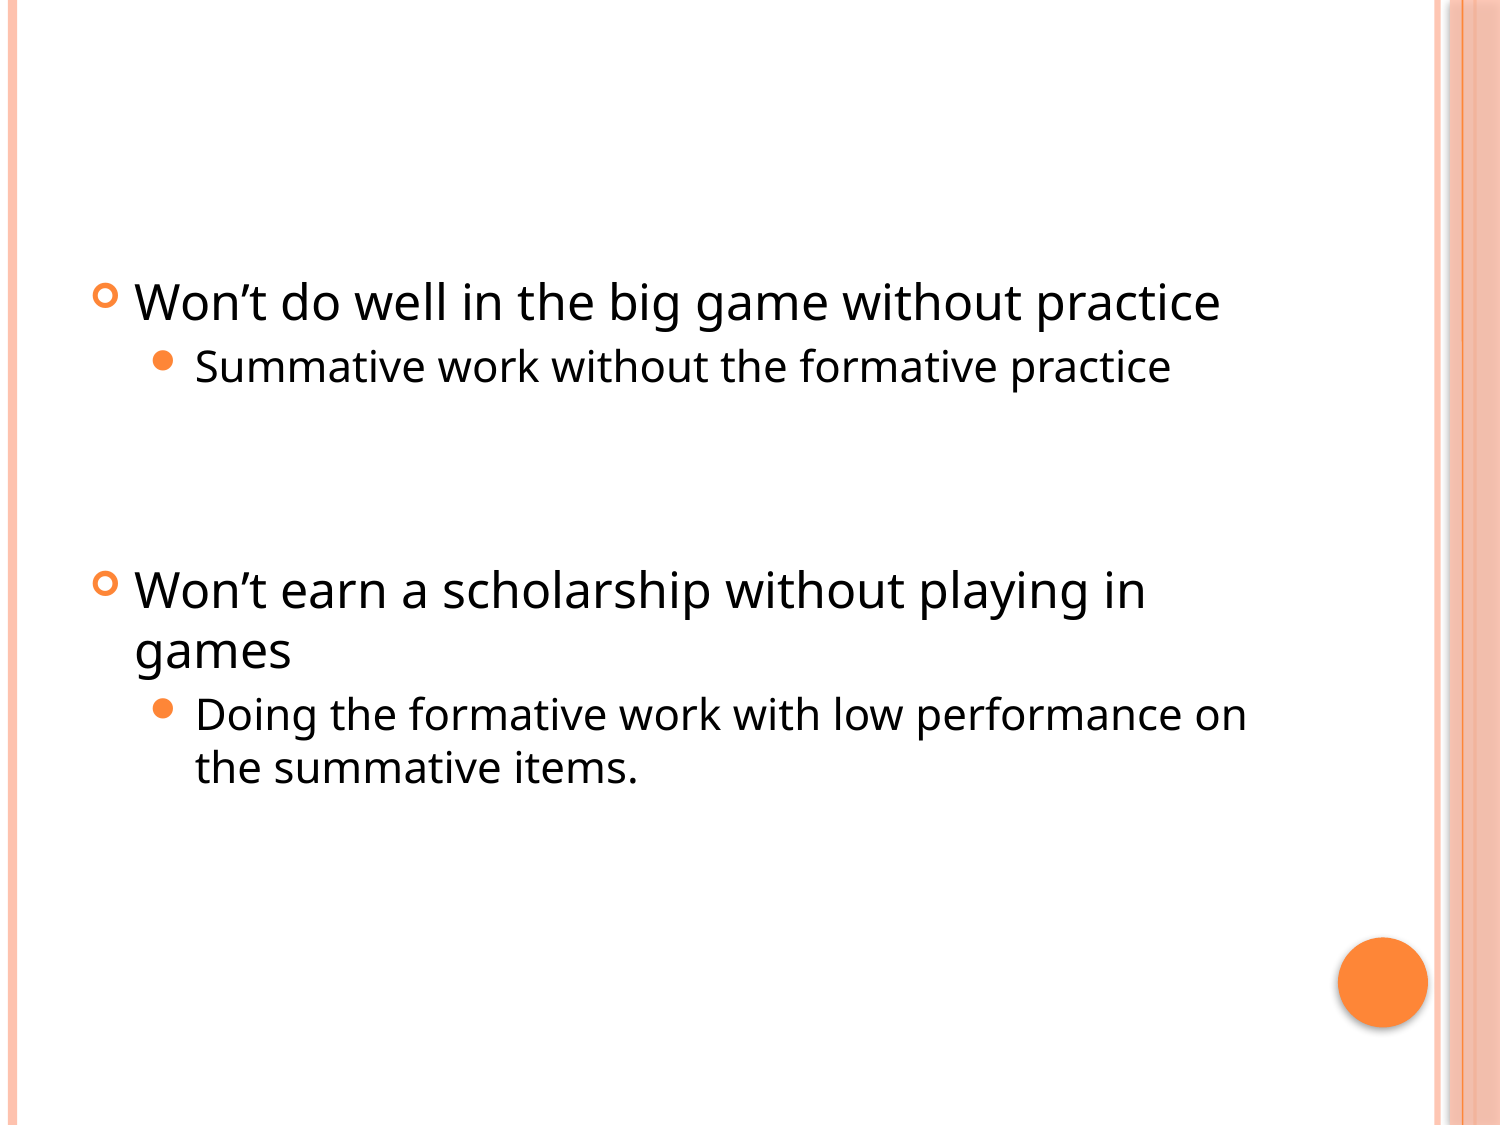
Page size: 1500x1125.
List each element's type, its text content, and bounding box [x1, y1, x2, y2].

list Won’t do well in the big game without practice Summative work without the formative practice Won’t earn a scholarship without playing in games Doing the formative work with low performance on the summative items. [75, 262, 1300, 1062]
